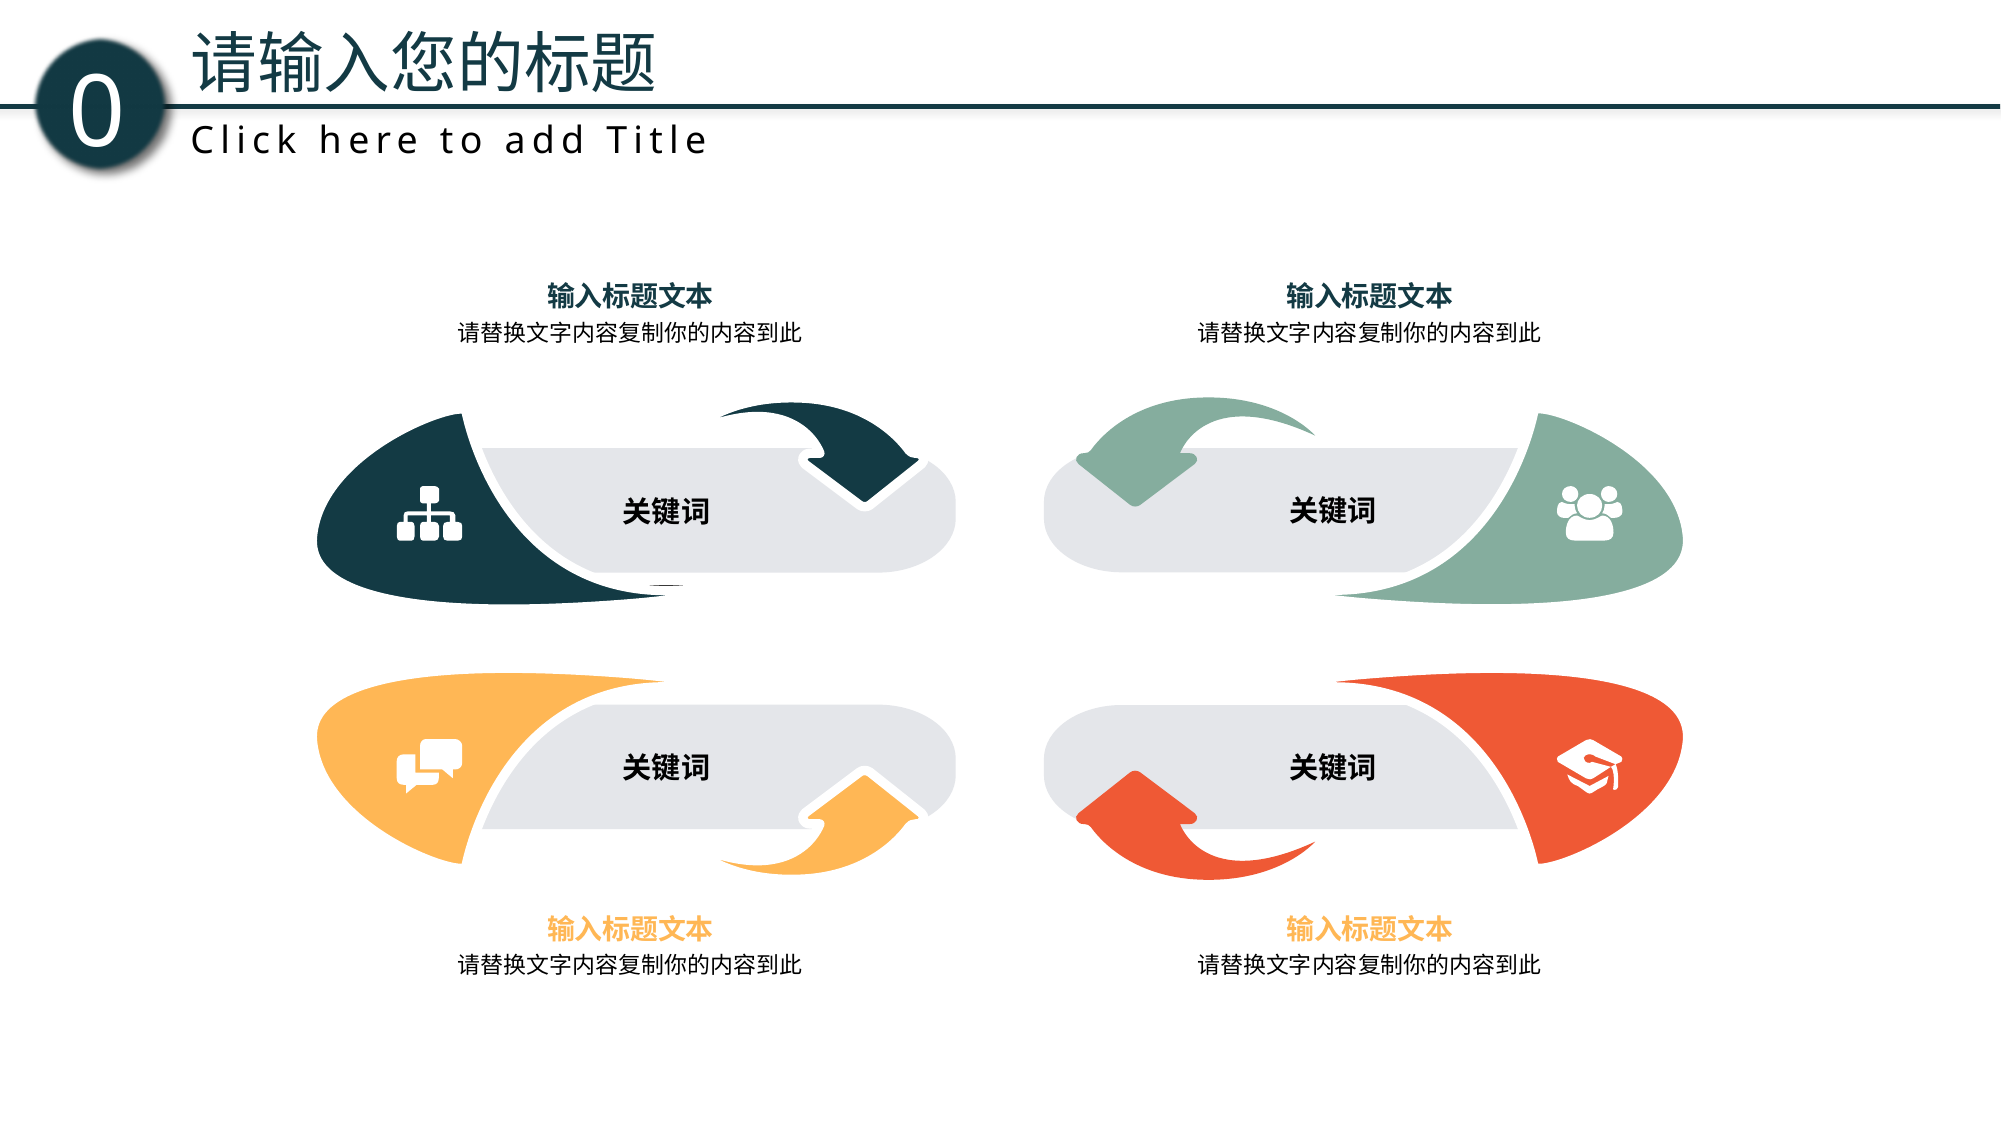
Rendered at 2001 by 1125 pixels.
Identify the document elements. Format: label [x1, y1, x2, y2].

text_box [1043, 278, 1696, 627]
text_box [304, 650, 956, 1019]
text_box [1043, 650, 1696, 1019]
text_box [304, 278, 956, 627]
